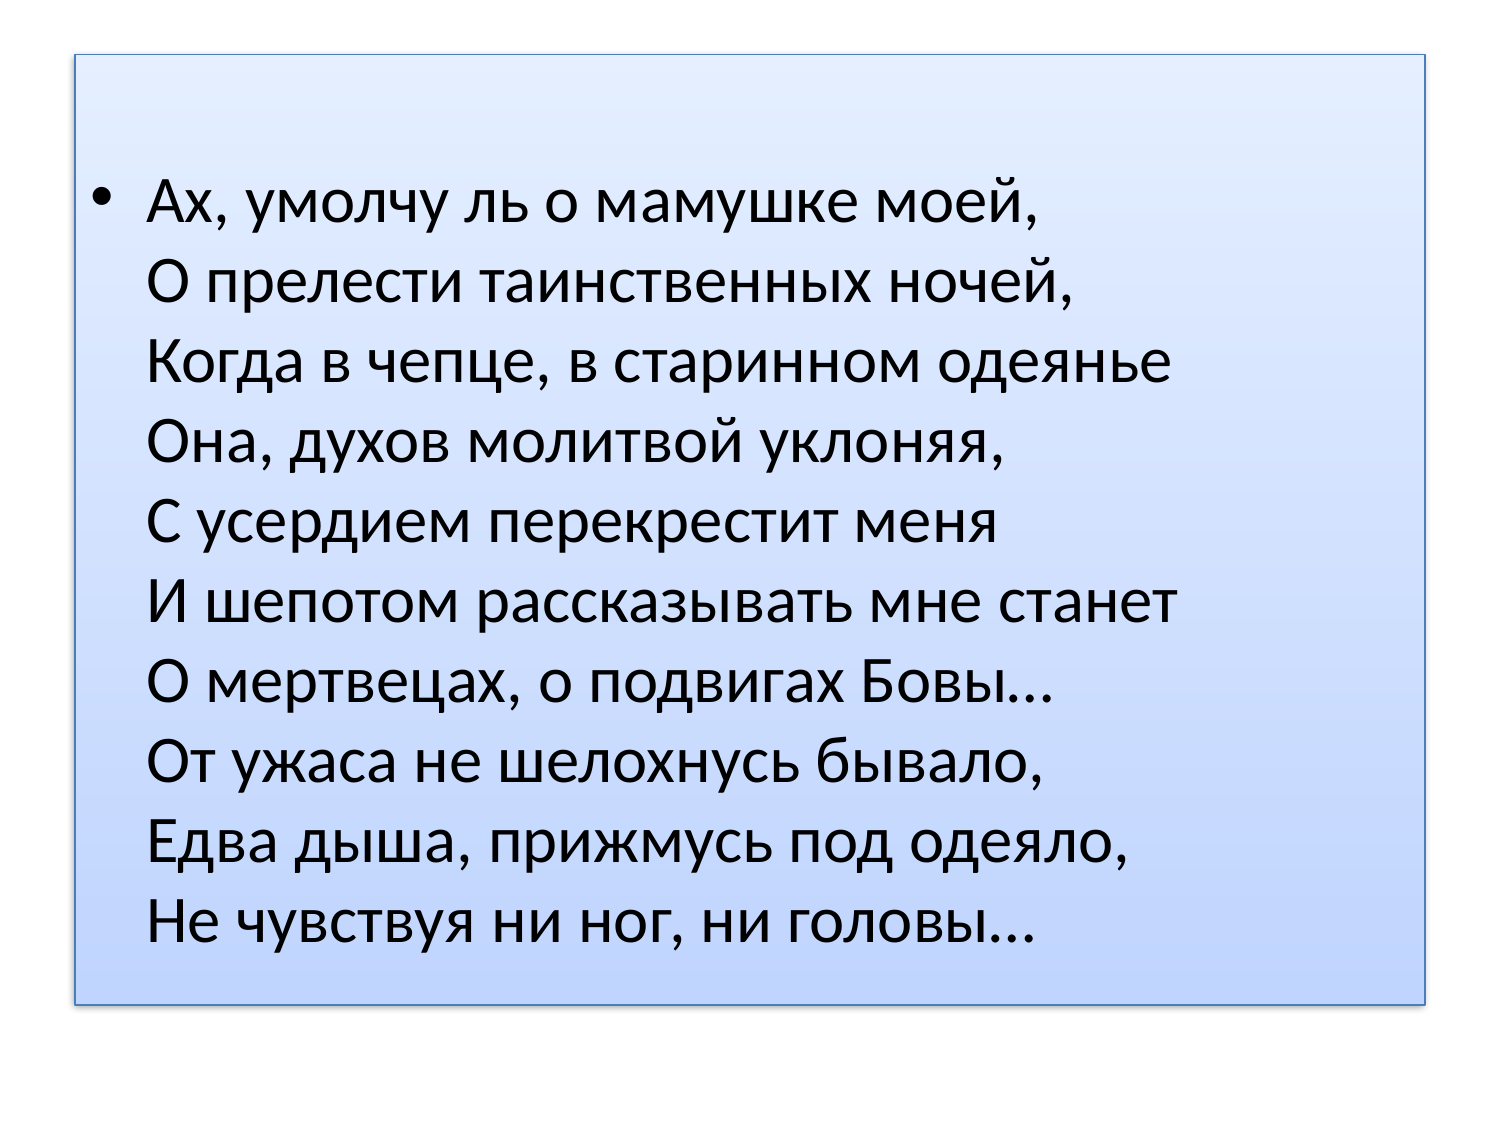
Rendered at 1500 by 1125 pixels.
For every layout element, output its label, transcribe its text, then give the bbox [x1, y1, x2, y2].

list Ах, умолчу ль о мамушке моей, О прелести таинственных ночей, Когда в чепце, в старинном одеянье Она, духов молитвой уклоняя, С усердием перекрестит меня И шепотом рассказывать мне станет О мертвецах, о подвигах Бовы… От ужаса не шелохнусь бывало, Едва дыша, прижмусь под одеяло, Не чувствуя ни ног, ни головы… [74, 54, 1426, 1006]
